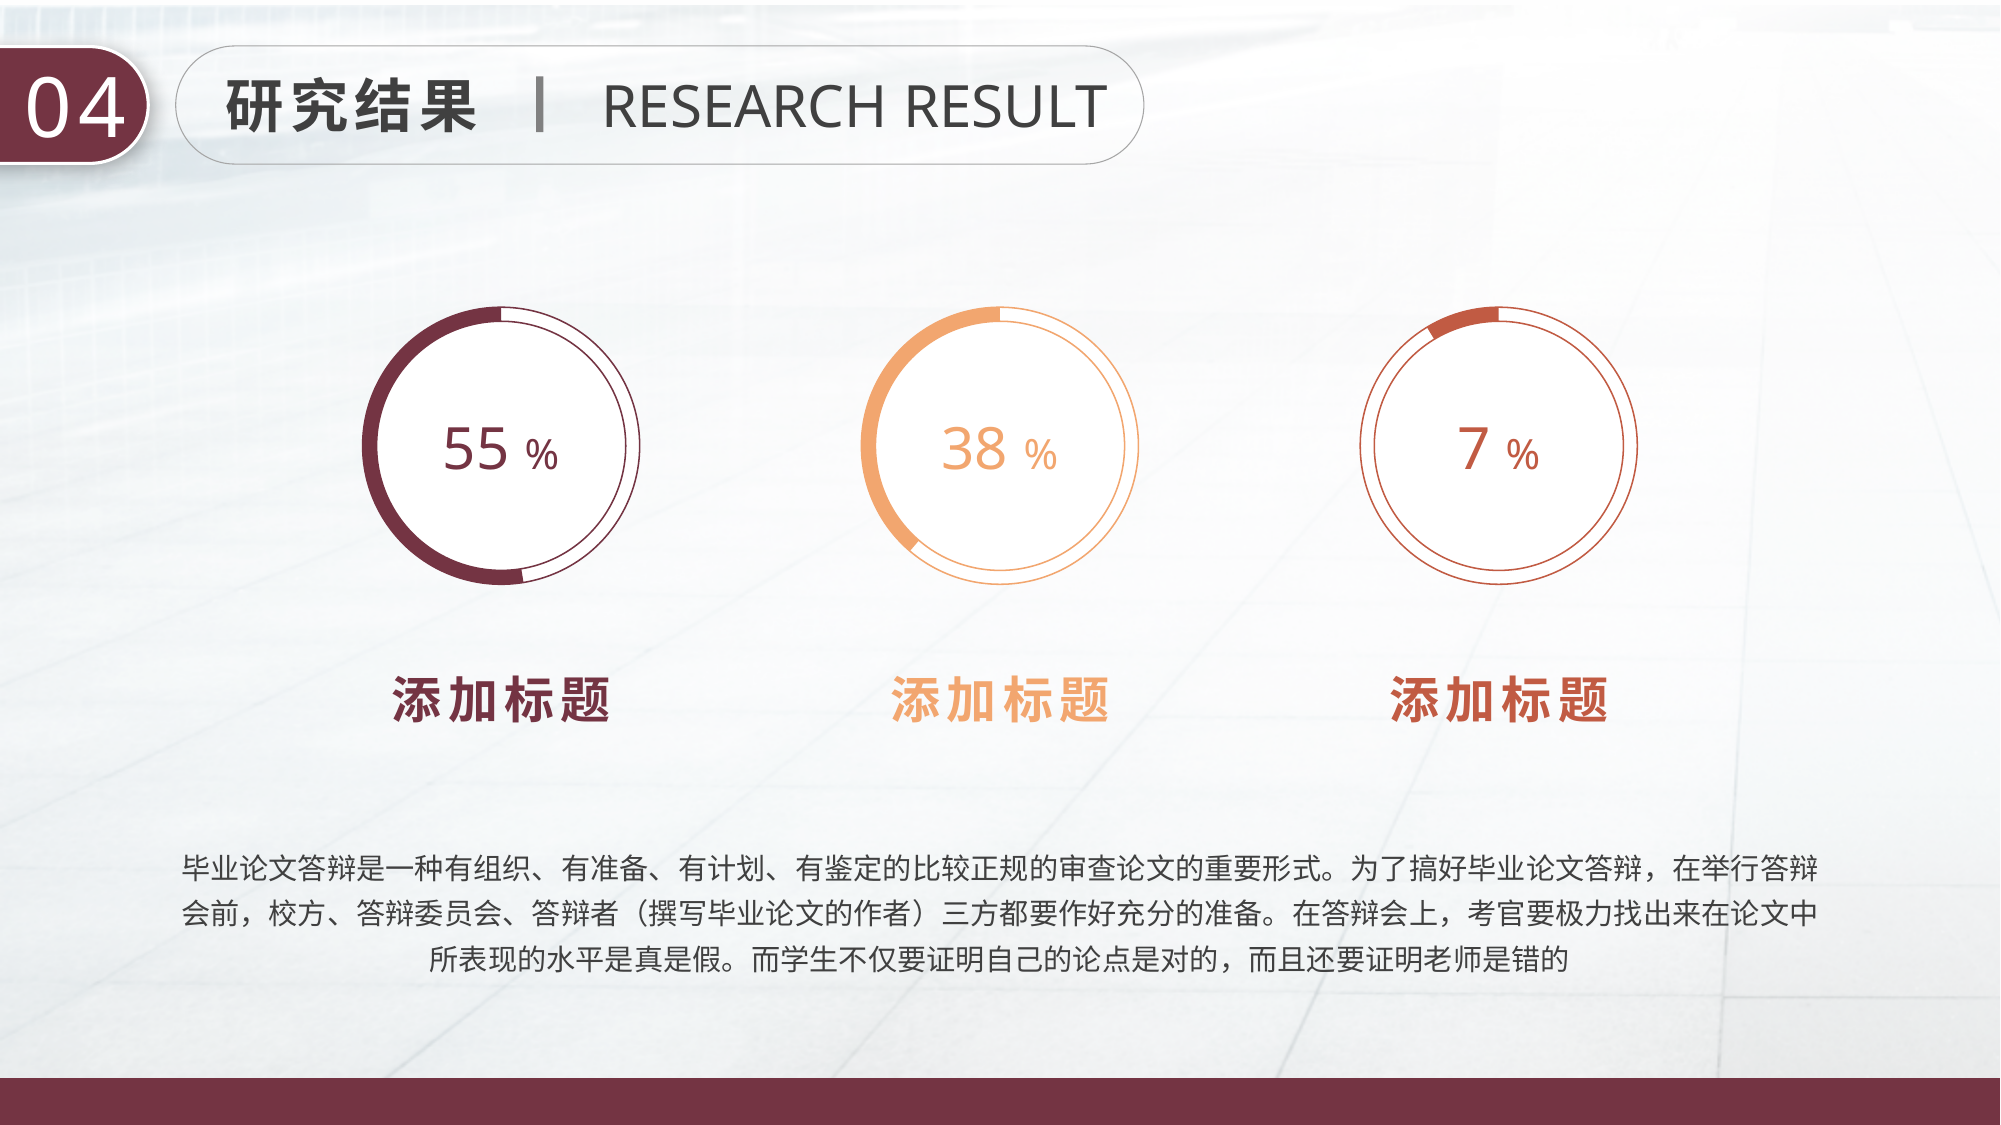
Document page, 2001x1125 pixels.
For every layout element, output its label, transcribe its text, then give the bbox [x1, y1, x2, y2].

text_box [1360, 307, 1638, 585]
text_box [362, 307, 640, 585]
text_box 研究结果 [210, 61, 506, 147]
text_box [174, 44, 1145, 166]
text_box 添加标题 [362, 623, 640, 774]
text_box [861, 307, 1139, 585]
text_box 添加标题 [861, 623, 1139, 774]
text_box [535, 75, 545, 133]
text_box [0, 46, 149, 164]
text_box [0, 1077, 2000, 1125]
text_box 毕业论文答辩是一种有组织、有准备、有计划、有鉴定的比较正规的审查论文的重要形式。为了搞好毕业论文答辩，在举行答辩会前，校方、答辩委员会、答辩者（撰写毕业论文的作者）三方都要作好充分的准备。在答辩会上，考官要极力找出来在论文中所表现的水平是真是假。而学生不仅要证明自己的论点是对的，而且还要证明老师是错的 [164, 832, 1836, 984]
text_box RESEARCH RESULT [586, 61, 1124, 147]
picture [0, 0, 2001, 1125]
text_box 添加标题 [1360, 623, 1638, 774]
